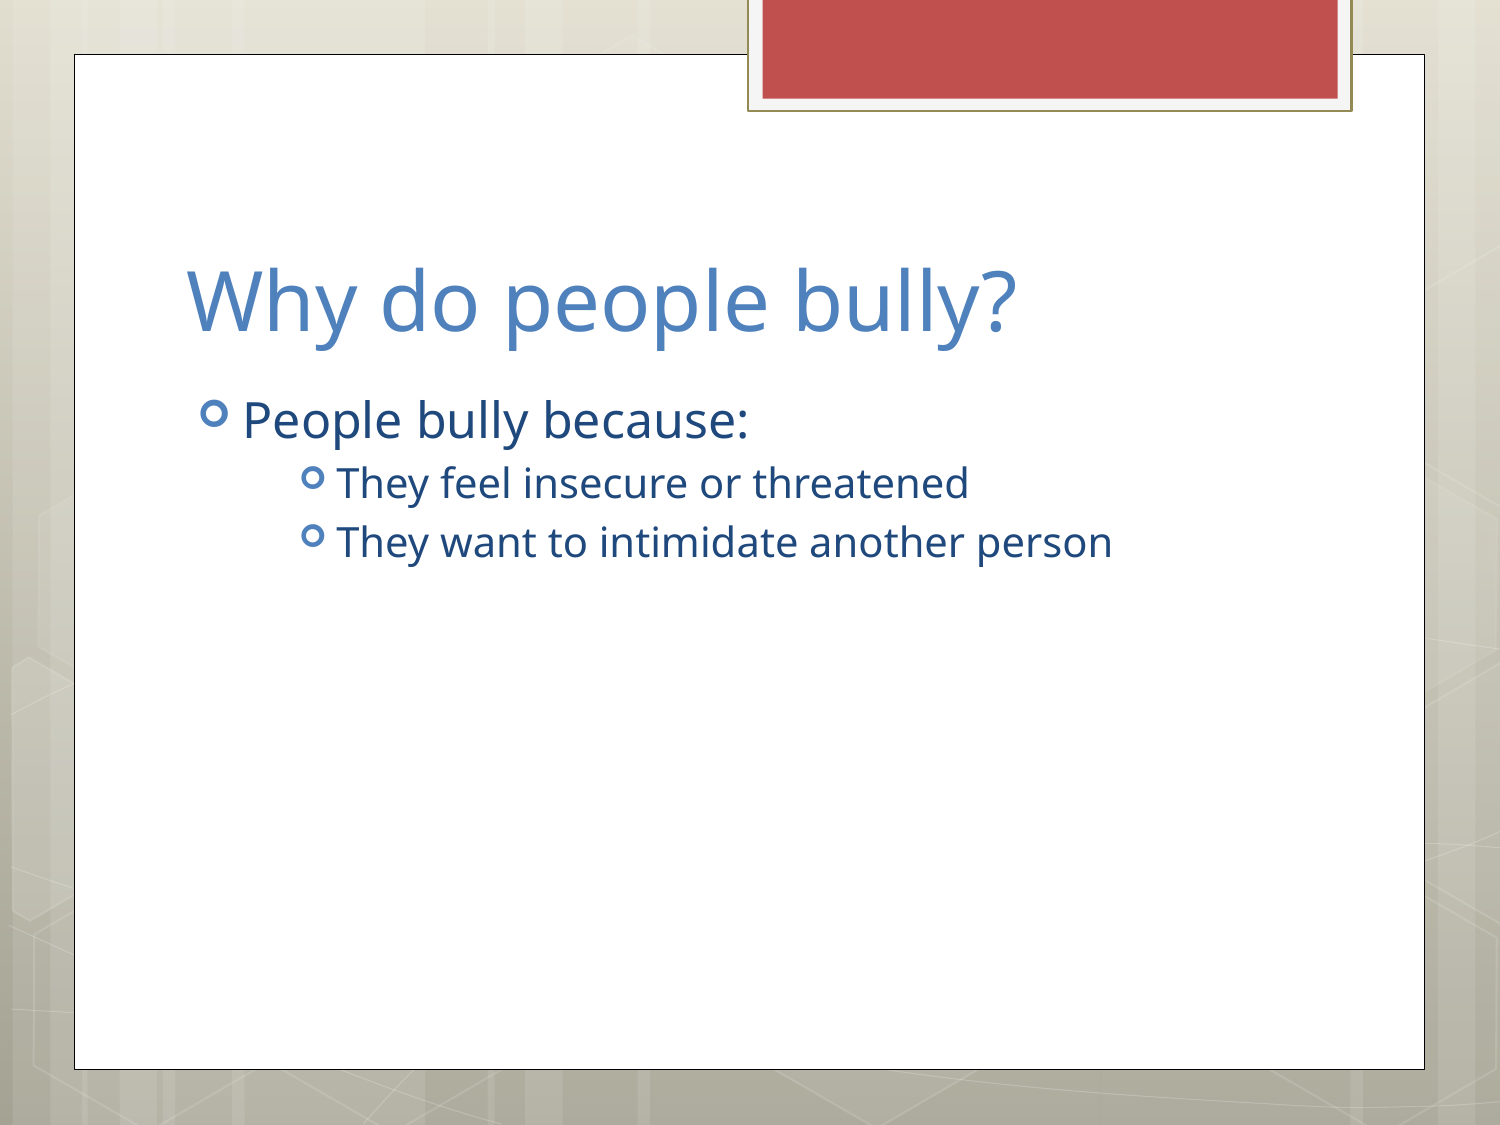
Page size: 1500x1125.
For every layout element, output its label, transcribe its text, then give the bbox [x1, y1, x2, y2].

title Why do people bully? [171, 168, 1324, 357]
list People bully because: They feel insecure or threatened They want to intimidate another person [171, 381, 1283, 957]
